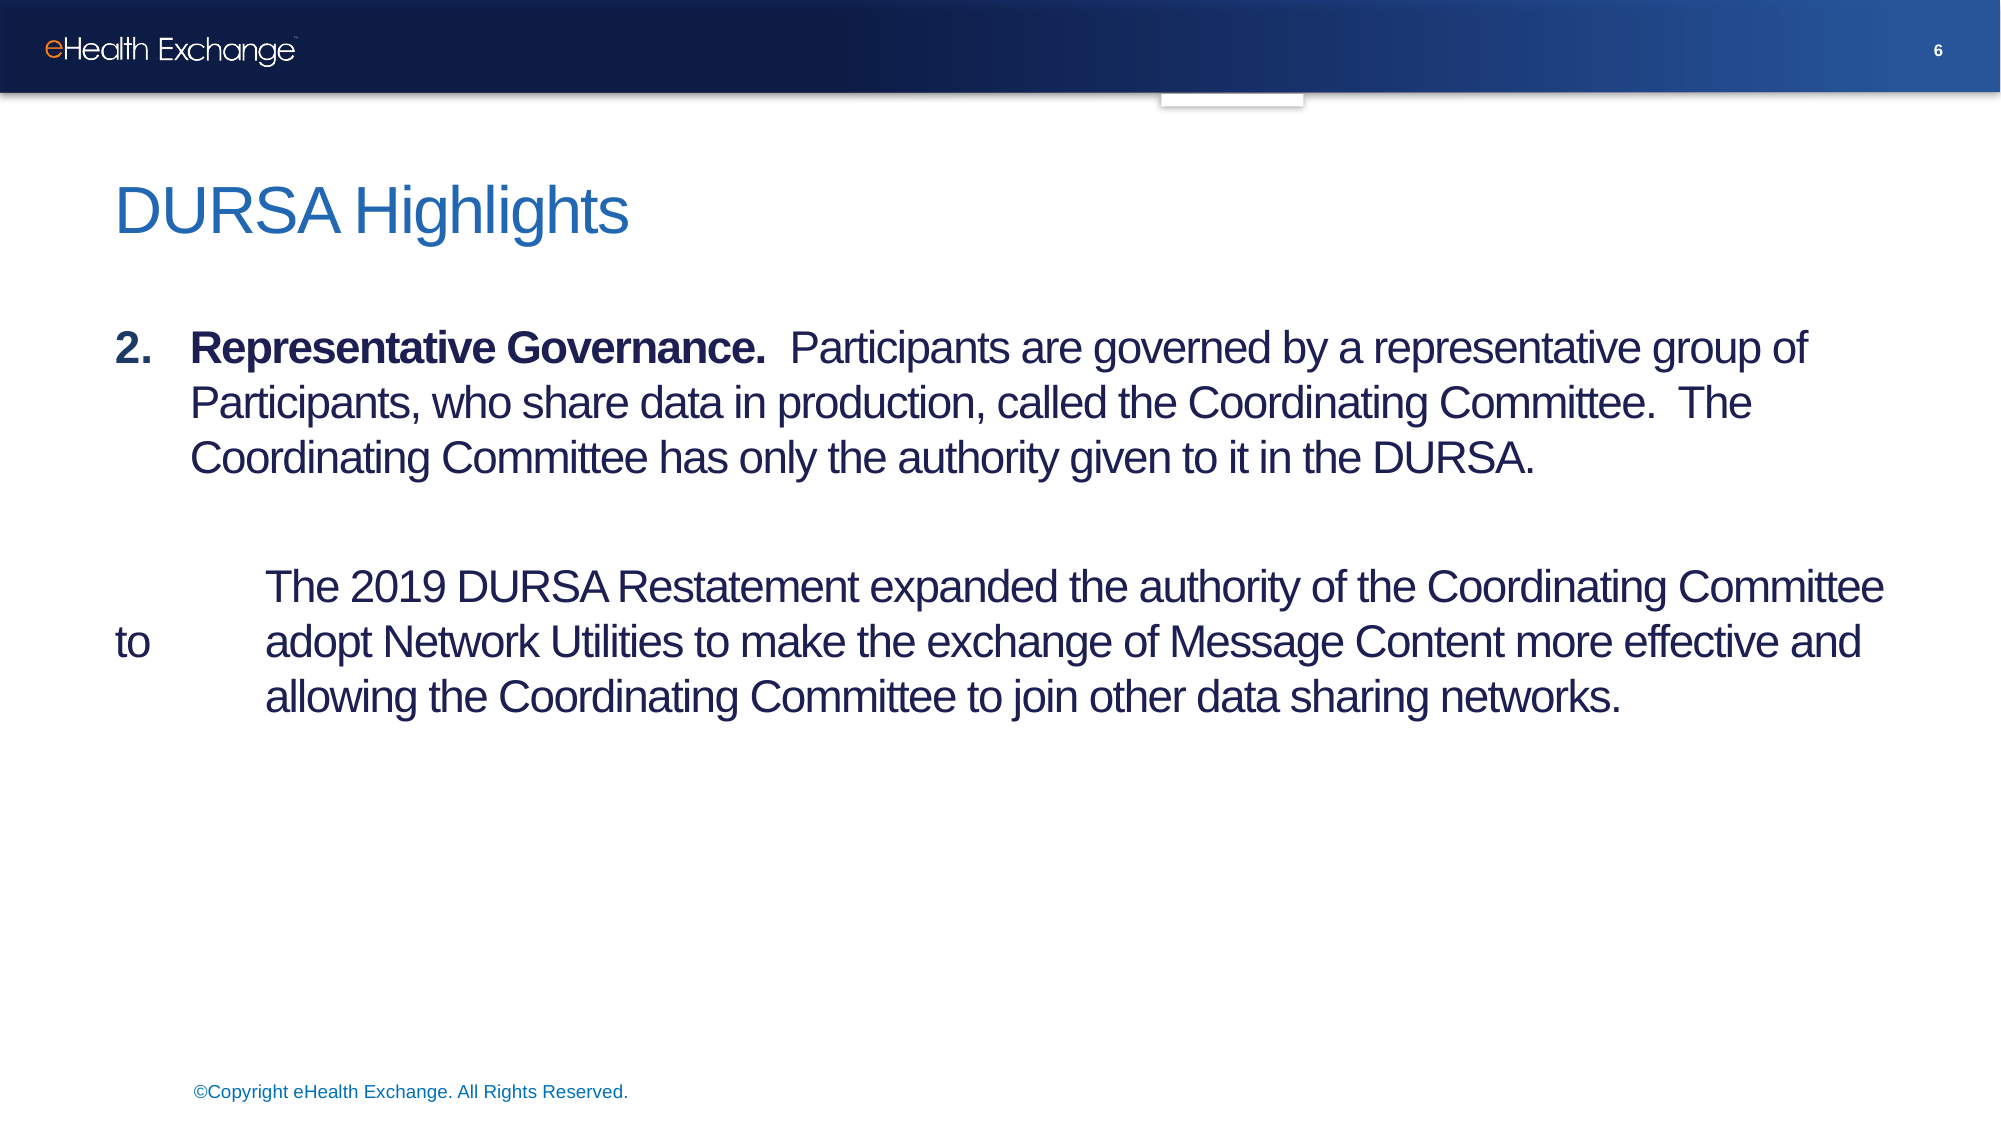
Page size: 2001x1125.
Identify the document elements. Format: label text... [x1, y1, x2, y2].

picture [15, 21, 316, 82]
footer ©Copyright eHealth Exchange. All Rights Reserved. [178, 1057, 978, 1125]
title DURSA Highlights [99, 159, 1900, 305]
slide_number 6 [1891, 32, 1958, 93]
list Representative Governance. Participants are governed by a representative group of Participants, who share data in production, called the Coordinating Committee. The Coordinating Committee has only the authority given to it in the DURSA. The 2019 DURSA Restatement expanded the authority of the Coordinating Committee to adopt Network Utilities to make the exchange of Message Content more effective and allowing the Coordinating Committee to join other data sharing networks. [99, 310, 1900, 1057]
